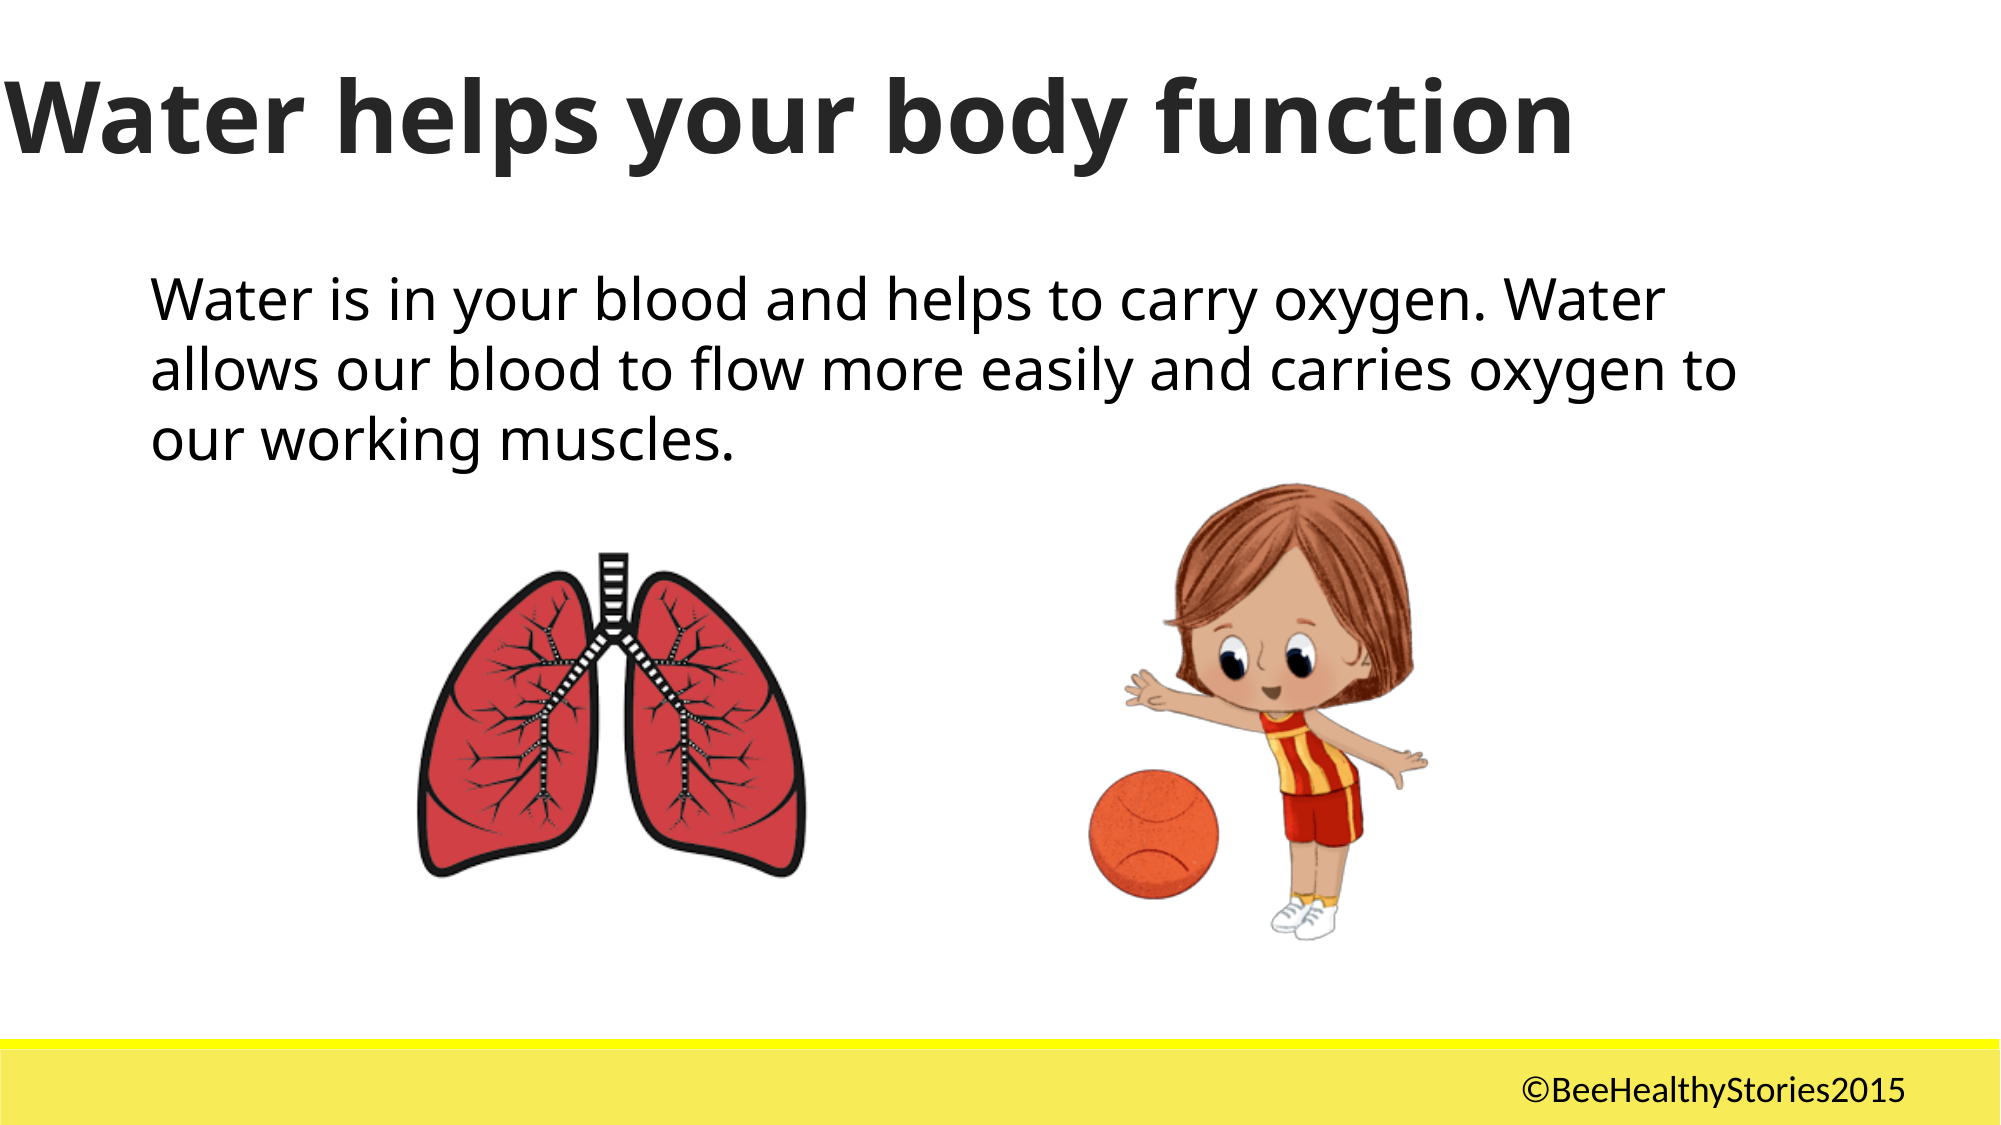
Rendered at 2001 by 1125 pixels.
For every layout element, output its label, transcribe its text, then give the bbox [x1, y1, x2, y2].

text_box Water is in your blood and helps to carry oxygen. Water allows our blood to flow more easily and carries oxygen to our working muscles. [135, 254, 1822, 480]
text_box Water helps your body function [0, 46, 1594, 181]
picture [1059, 466, 1464, 1028]
picture [415, 519, 808, 913]
